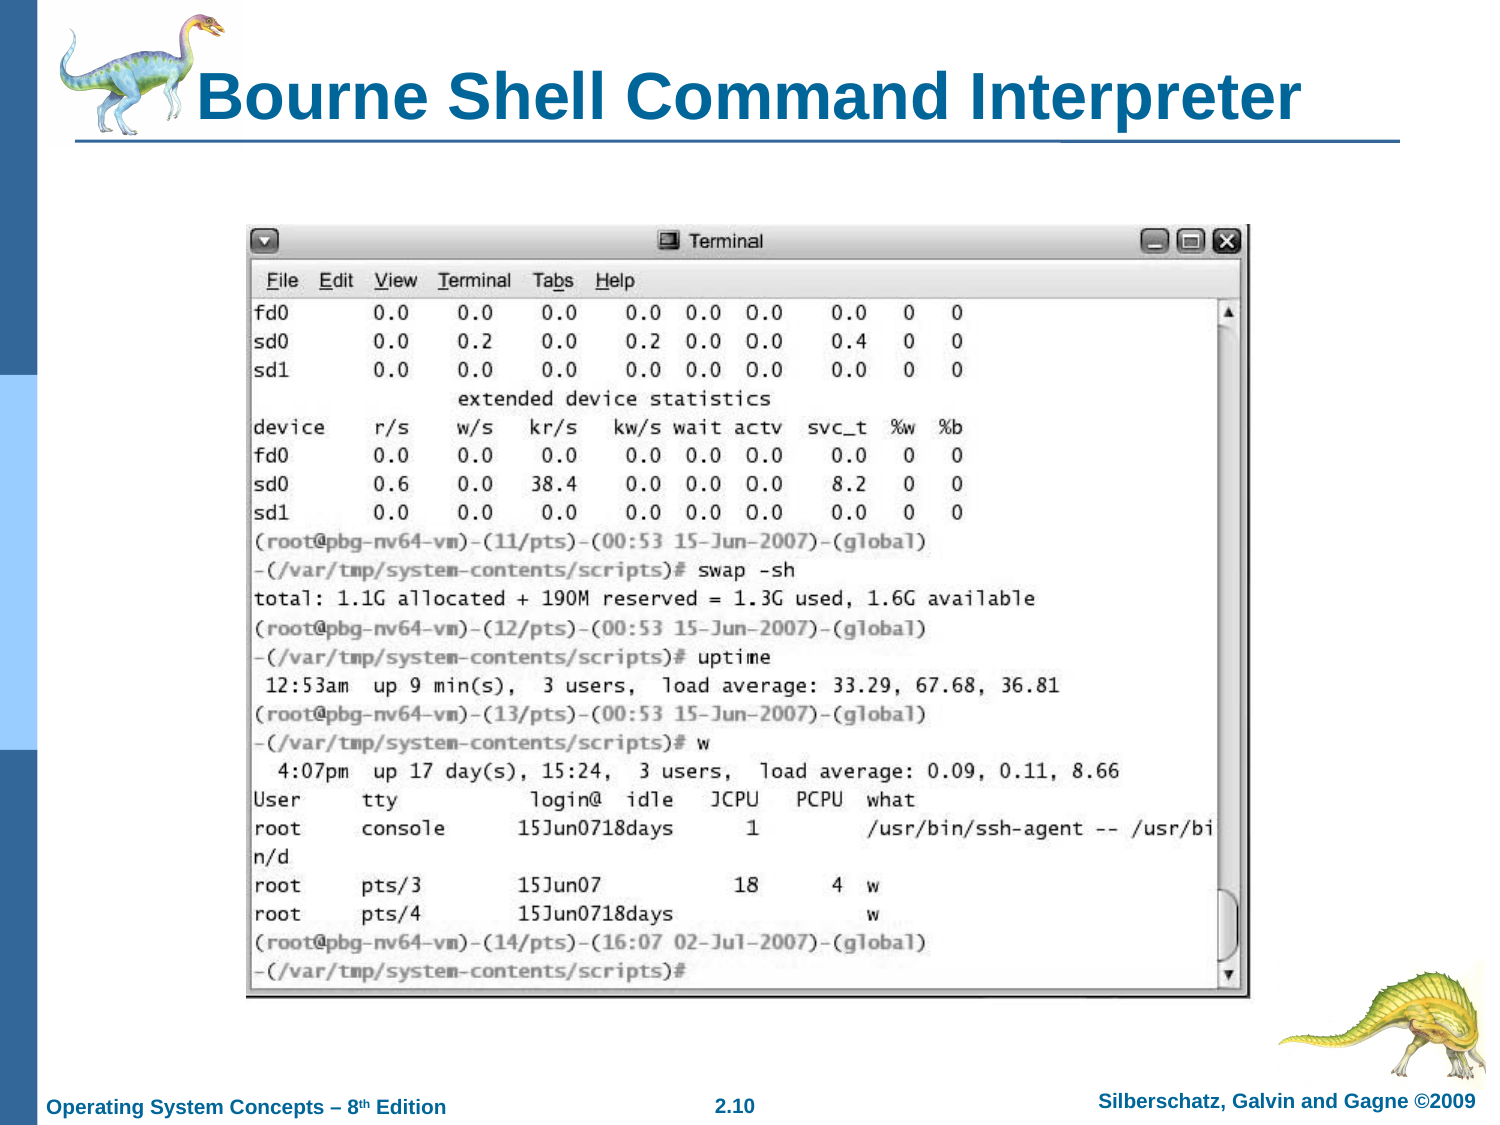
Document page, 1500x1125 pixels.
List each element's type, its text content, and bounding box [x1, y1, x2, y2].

picture [1275, 959, 1486, 1090]
picture [245, 224, 1261, 1014]
picture [46, 0, 243, 149]
title Bourne Shell Command Interpreter [74, 45, 1426, 141]
